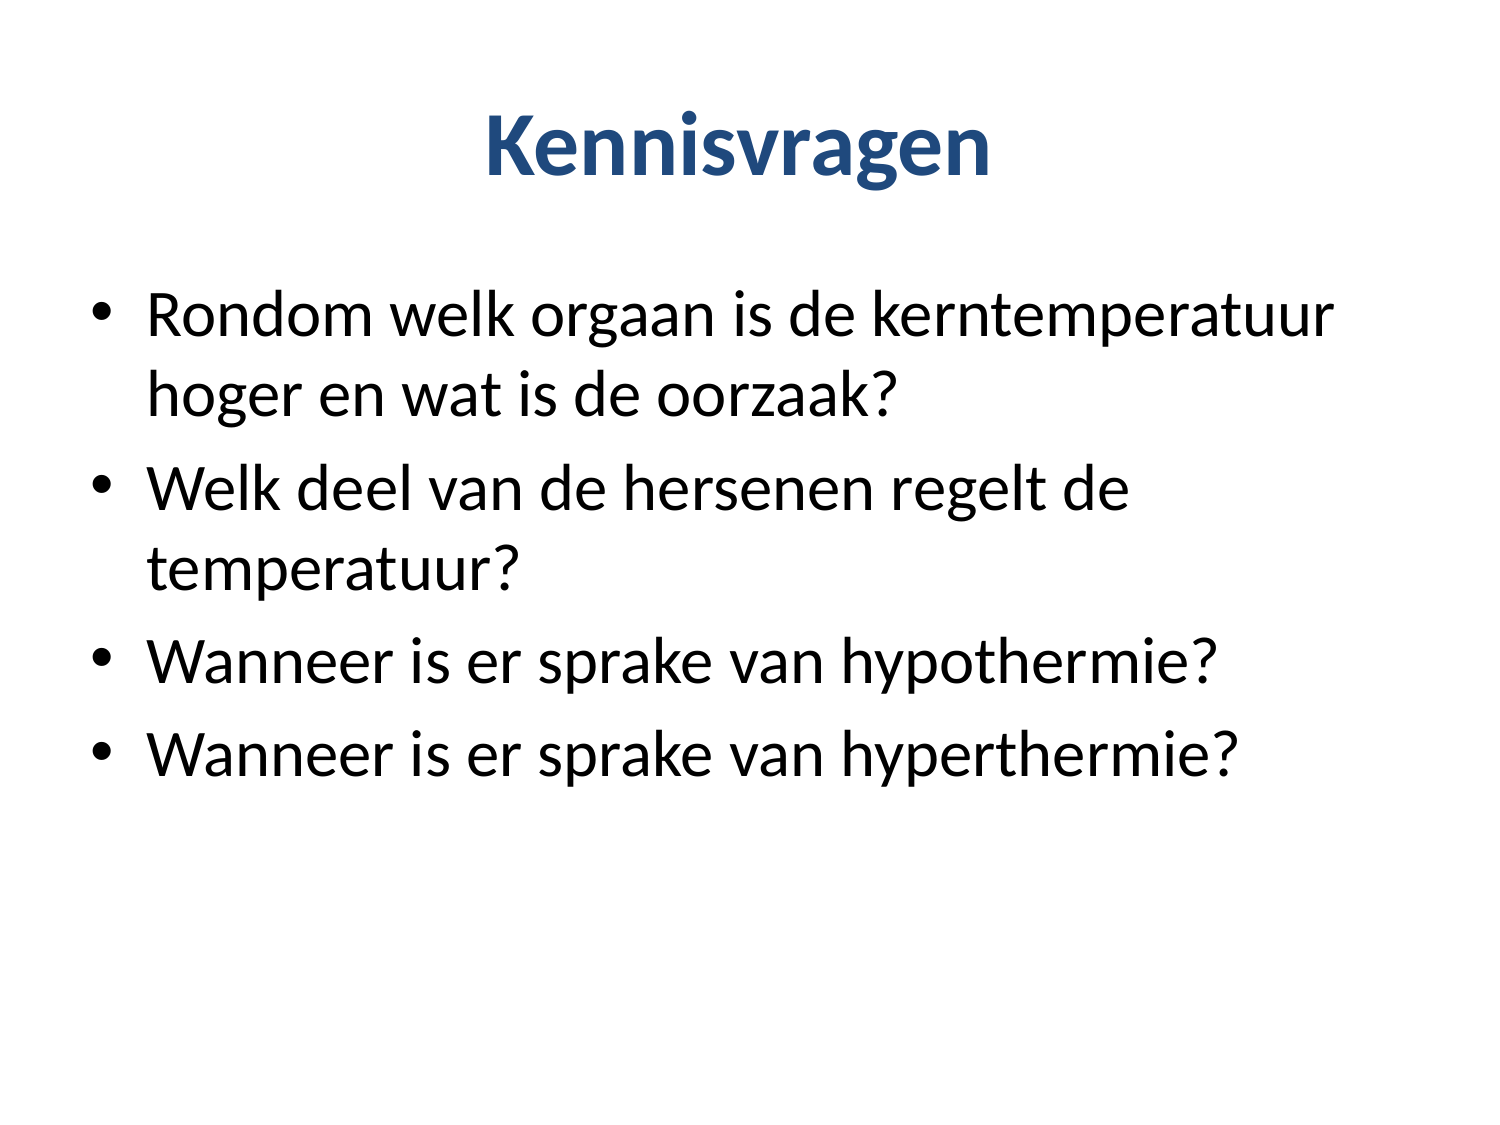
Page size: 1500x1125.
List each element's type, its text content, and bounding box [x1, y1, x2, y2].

title Kennisvragen [75, 45, 1425, 233]
list Rondom welk orgaan is de kerntemperatuur hoger en wat is de oorzaak? Welk deel van de hersenen regelt de temperatuur? Wanneer is er sprake van hypothermie? Wanneer is er sprake van hyperthermie? [75, 262, 1425, 1005]
